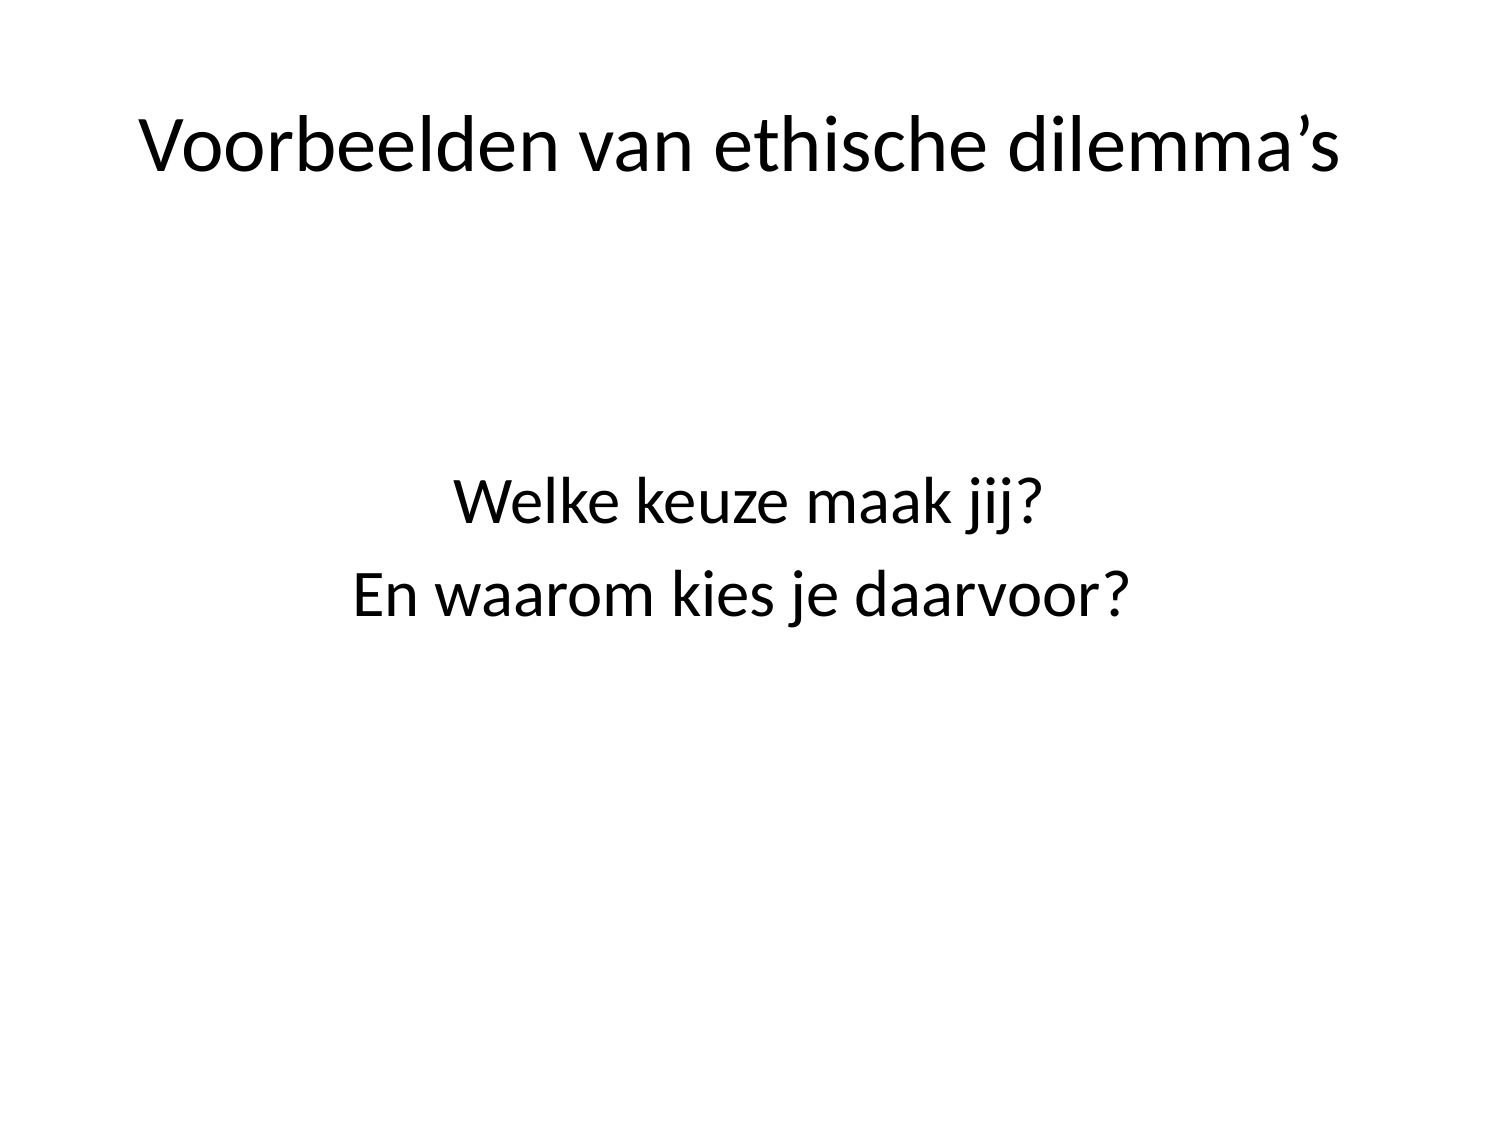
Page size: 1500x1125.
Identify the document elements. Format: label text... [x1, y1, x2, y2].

title Voorbeelden van ethische dilemma’s [75, 45, 1425, 233]
list Welke keuze maak jij? En waarom kies je daarvoor? [75, 262, 1425, 1005]
